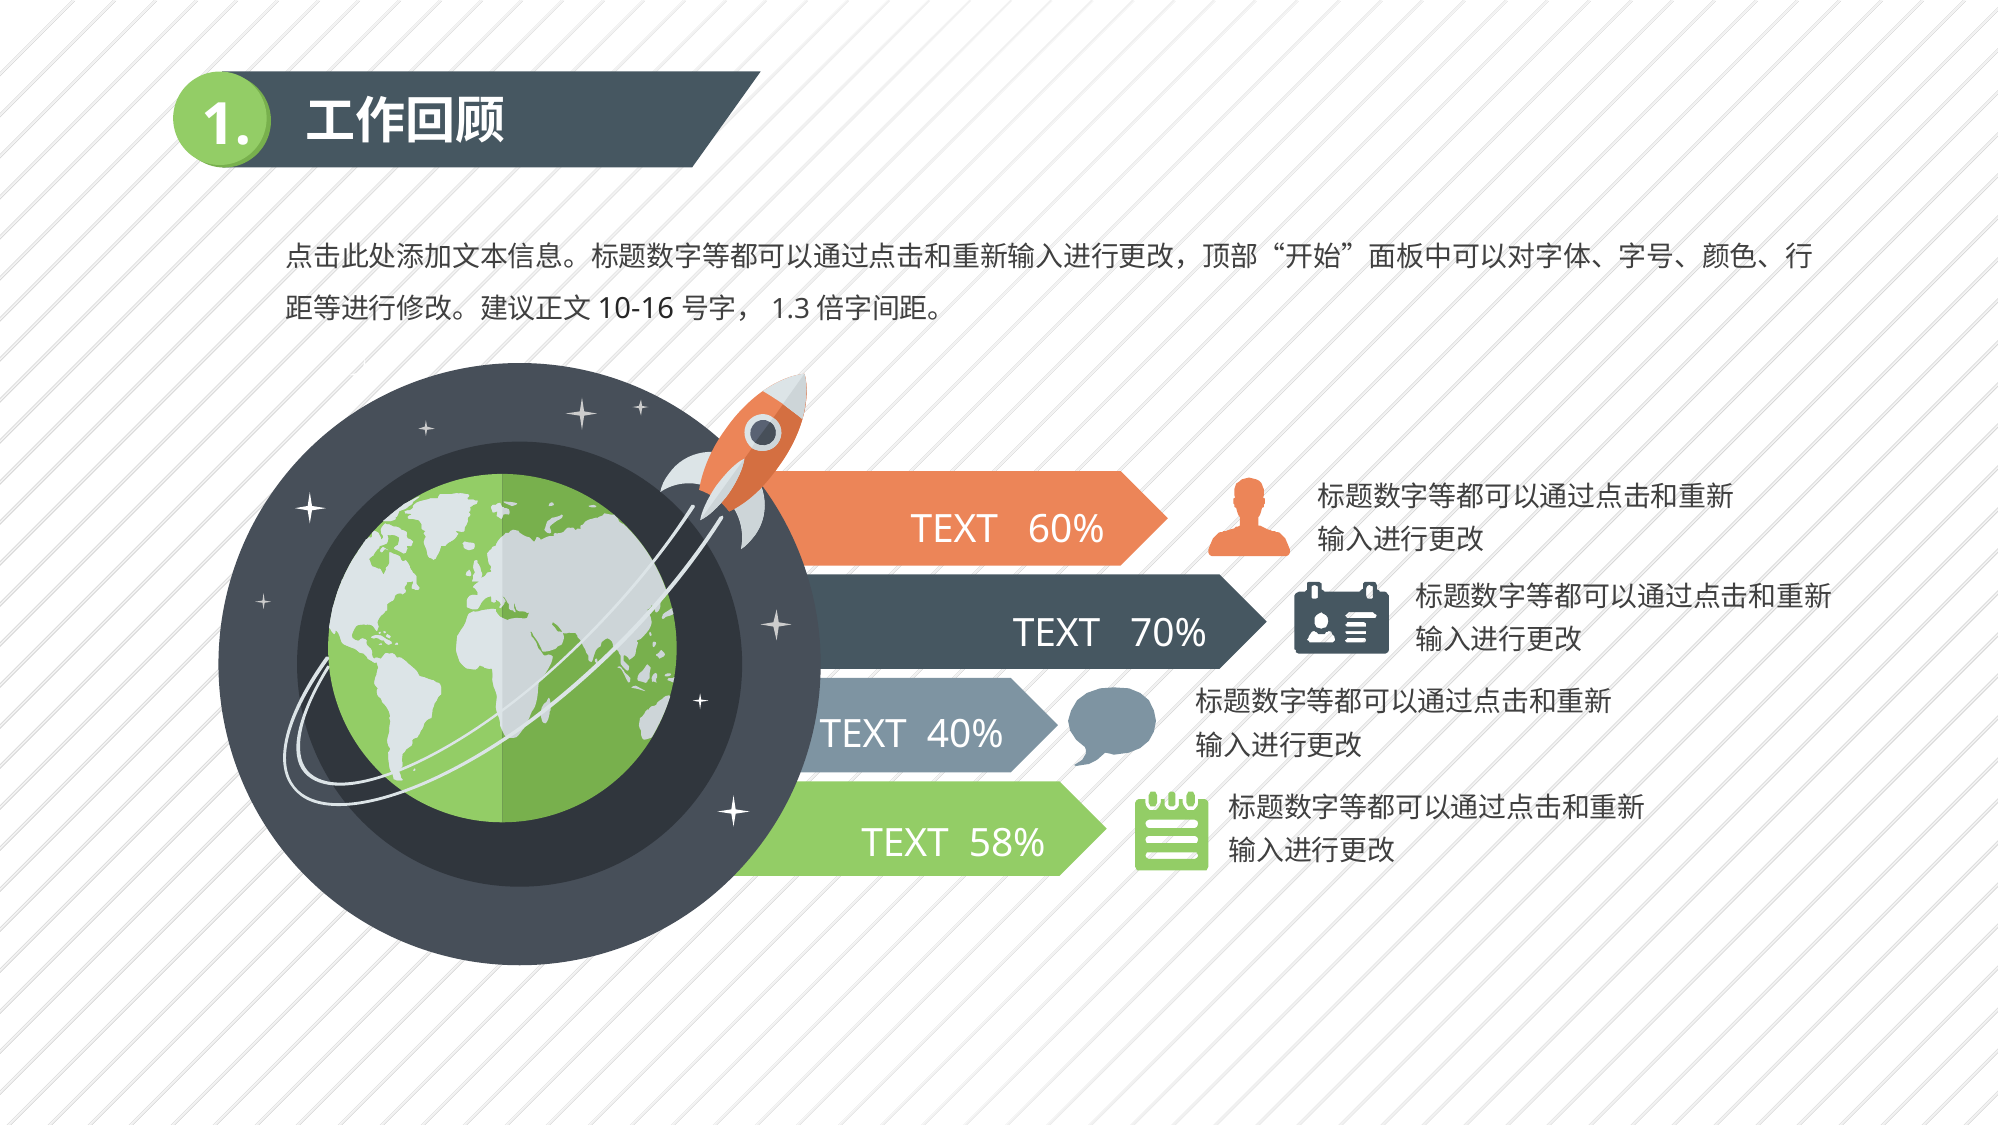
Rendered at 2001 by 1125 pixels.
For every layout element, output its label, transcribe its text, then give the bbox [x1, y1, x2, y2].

text_box [821, 573, 1269, 670]
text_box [217, 357, 821, 966]
picture [0, 0, 1998, 1125]
text_box [821, 469, 1170, 567]
text_box 标题数字等都可以通过点击和重新输入进行更改 [1400, 561, 1869, 663]
text_box [1135, 799, 1209, 871]
text_box [1186, 791, 1195, 807]
text_box [1068, 687, 1157, 767]
text_box TEXT 58% [846, 786, 1061, 872]
text_box [1294, 581, 1389, 654]
text_box [1148, 791, 1158, 807]
text_box [1208, 477, 1290, 557]
text_box 点击此处添加文本信息。标题数字等都可以通过点击和重新输入进行更改，顶部“开始”面板中可以对字体、字号、颜色、行距等进行修改。建议正文10-16号字，1.3倍字间距。 [270, 214, 1839, 332]
text_box 标题数字等都可以通过点击和重新输入进行更改 [1213, 772, 1682, 874]
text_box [173, 71, 761, 168]
text_box 标题数字等都可以通过点击和重新输入进行更改 [1302, 460, 1771, 563]
text_box [1168, 791, 1176, 807]
text_box 标题数字等都可以通过点击和重新输入进行更改 [1181, 666, 1649, 769]
text_box [821, 684, 1060, 774]
text_box TEXT 40% [821, 678, 1019, 763]
text_box TEXT 70% [998, 576, 1222, 662]
text_box [821, 780, 1109, 877]
text_box TEXT 60% [895, 472, 1120, 558]
